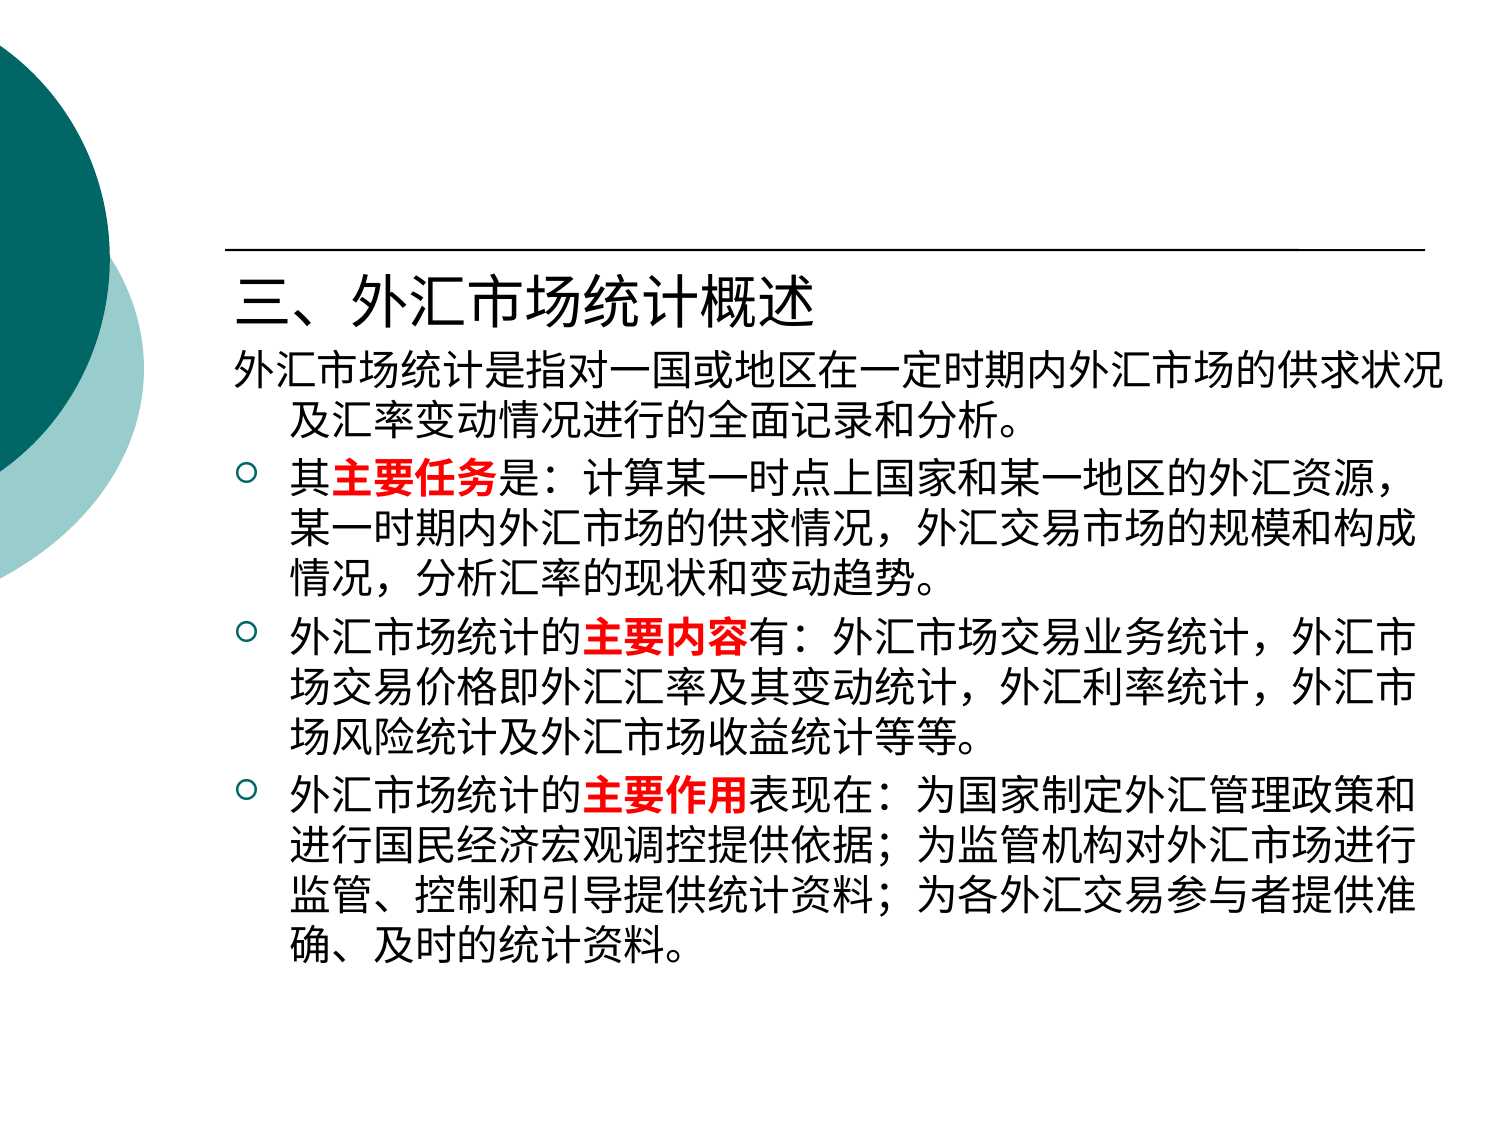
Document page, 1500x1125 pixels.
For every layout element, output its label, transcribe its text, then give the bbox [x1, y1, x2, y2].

list 三、外汇市场统计概述 外汇市场统计是指对一国或地区在一定时期内外汇市场的供求状况及汇率变动情况进行的全面记录和分析。 其主要任务是：计算某一时点上国家和某一地区的外汇资源，某一时期内外汇市场的供求情况，外汇交易市场的规模和构成情况，分析汇率的现状和变动趋势。 外汇市场统计的主要内容有：外汇市场交易业务统计，外汇市场交易价格即外汇汇率及其变动统计，外汇利率统计，外汇市场风险统计及外汇市场收益统计等等。 外汇市场统计的主要作用表现在：为国家制定外汇管理政策和进行国民经济宏观调控提供依据；为监管机构对外汇市场进行监管、控制和引导提供统计资料；为各外汇交易参与者提供准确、及时的统计资料。 [218, 257, 1471, 988]
